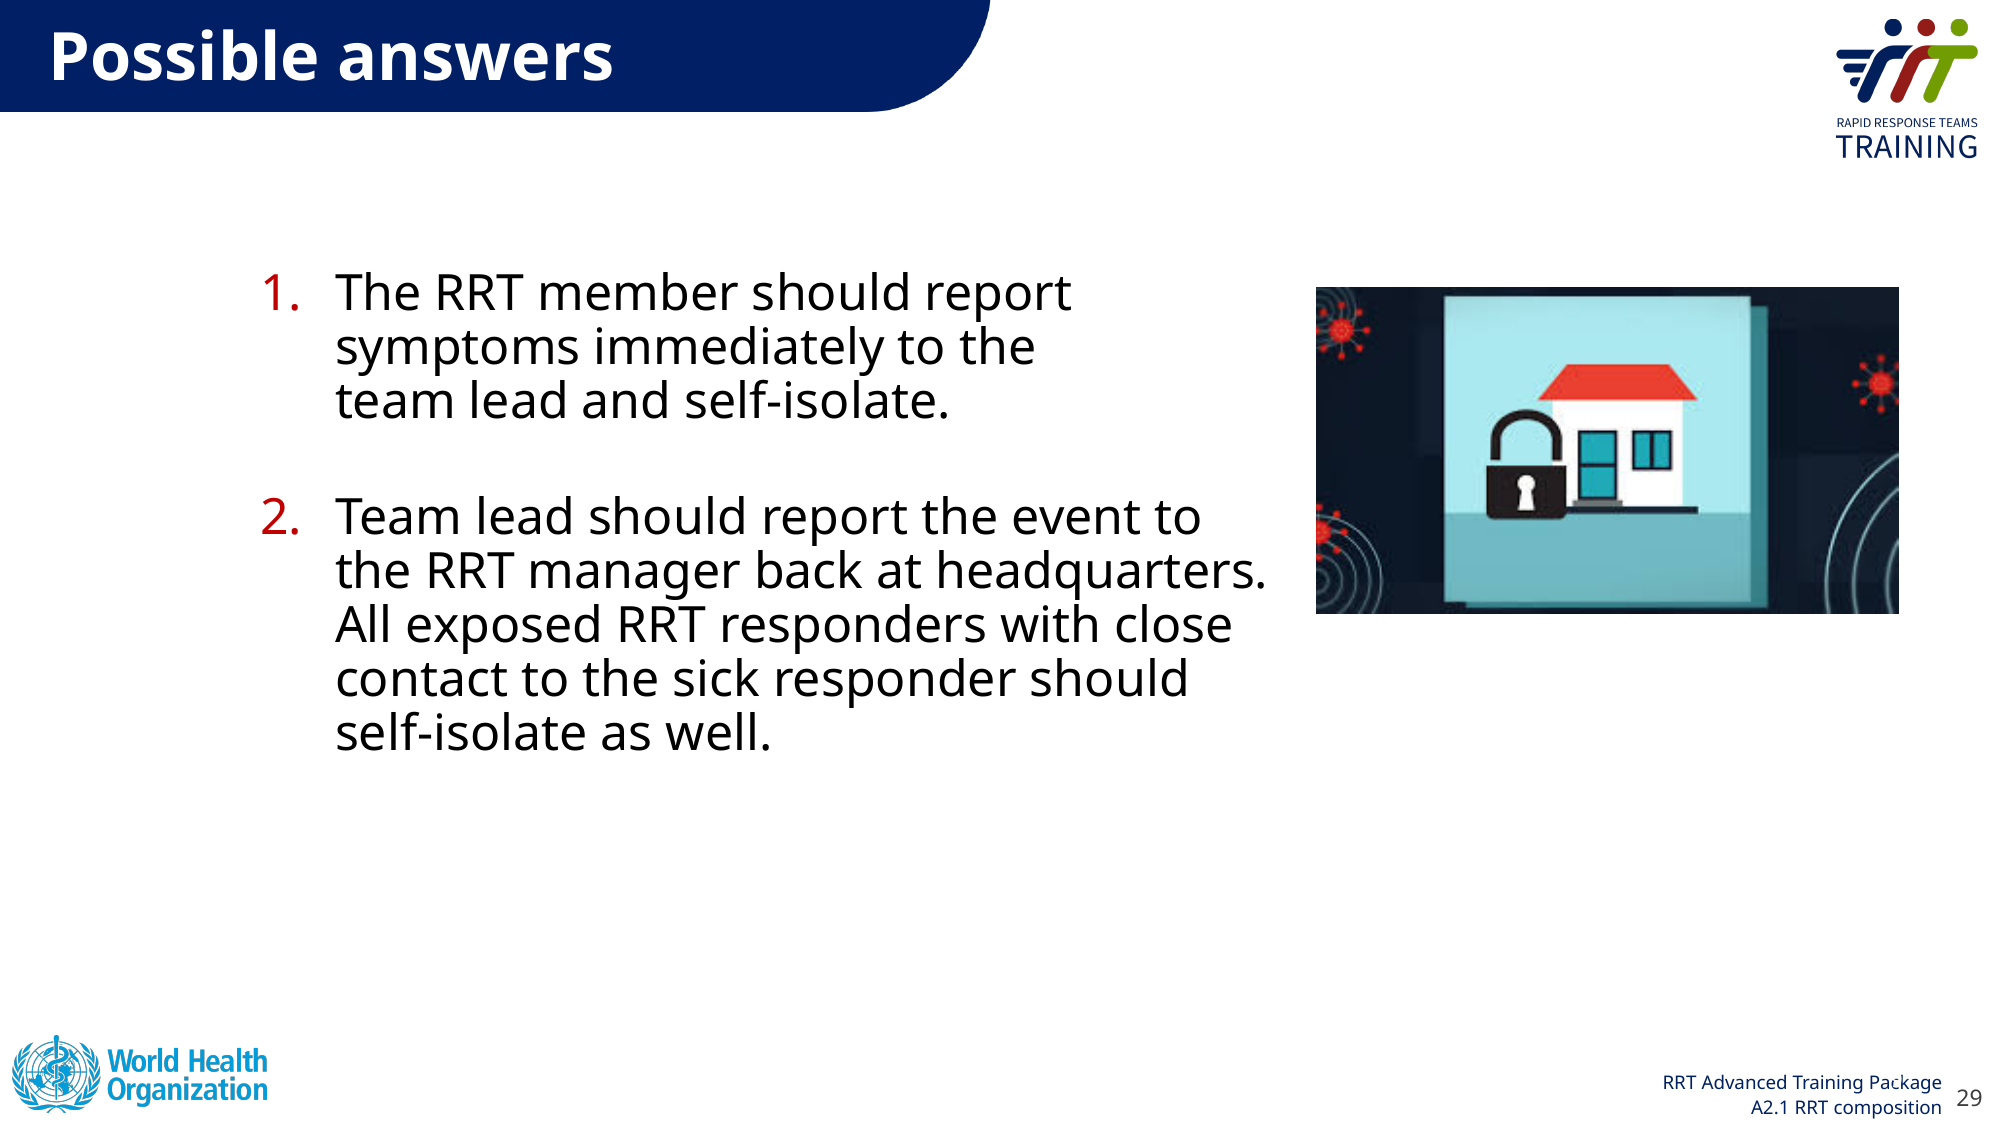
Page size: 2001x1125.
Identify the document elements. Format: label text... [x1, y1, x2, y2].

picture [0, 0, 991, 112]
title Possible answers [40, 5, 628, 113]
slide_number 29 [1882, 1037, 1922, 1082]
picture [12, 1083, 48, 1113]
picture [1316, 287, 1899, 614]
picture [58, 1050, 64, 1058]
picture [12, 1035, 267, 1113]
list The RRT member should report symptoms immediately to the team lead and self-isolate. Team lead should report the event to the RRT manager back at headquarters. All exposed RRT responders with close contact to the sick responder should self-isolate as well. [259, 267, 1283, 1031]
picture [1835, 19, 1978, 167]
